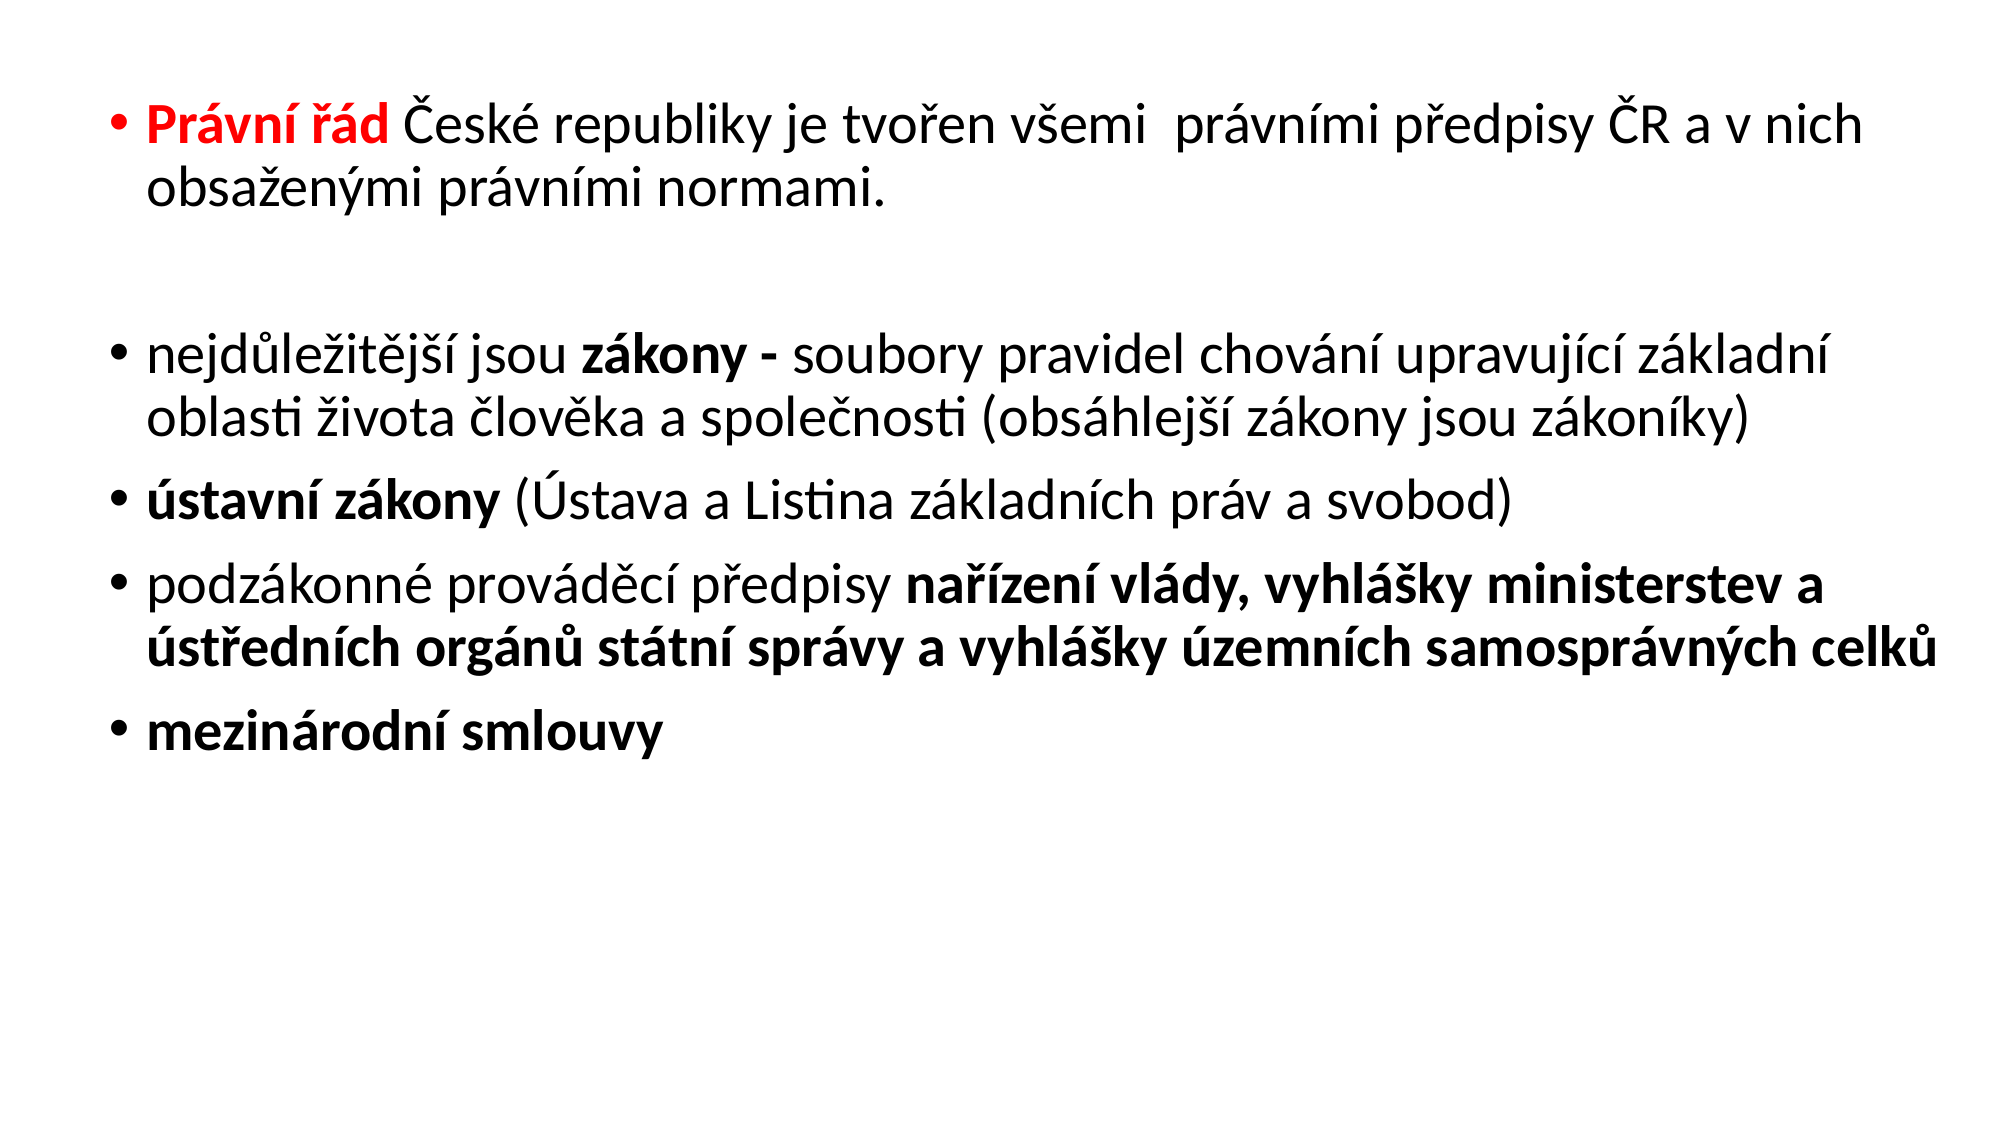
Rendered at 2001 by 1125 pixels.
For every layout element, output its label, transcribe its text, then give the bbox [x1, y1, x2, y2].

list Právní řád České republiky je tvořen všemi právními předpisy ČR a v nich obsaženými právními normami. nejdůležitější jsou zákony - soubory pravidel chování upravující základní oblasti života člověka a společnosti (obsáhlejší zákony jsou zákoníky) ústavní zákony (Ústava a Listina základních práv a svobod) podzákonné prováděcí předpisy nařízení vlády, vyhlášky ministerstev a ústředních orgánů státní správy a vyhlášky územních samosprávných celků mezinárodní smlouvy [94, 85, 1971, 1125]
